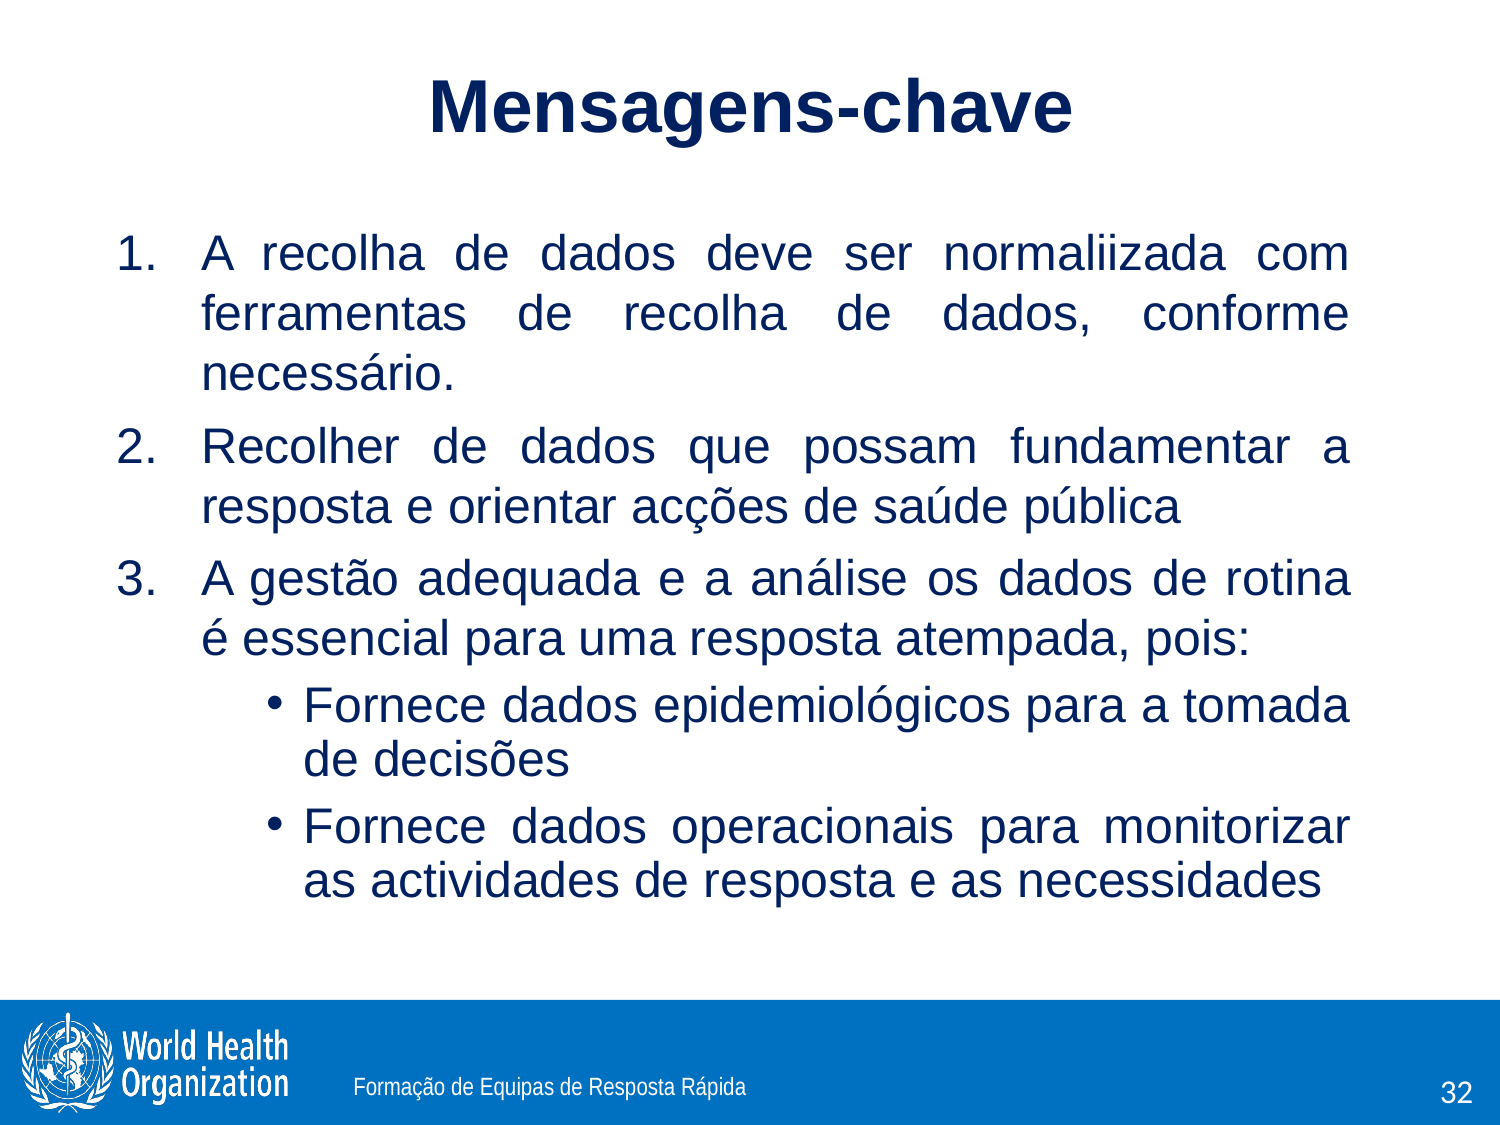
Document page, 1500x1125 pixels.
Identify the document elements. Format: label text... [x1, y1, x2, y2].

title Mensagens-chave [76, 4, 1427, 201]
picture [21, 1012, 288, 1113]
text_box A recolha de dados deve ser normaliizada com ferramentas de recolha de dados, conforme necessário. Recolher de dados que possam fundamentar a resposta e orientar acções de saúde pública A gestão adequada e a análise os dados de rotina é essencial para uma resposta atempada, pois: Fornece dados epidemiológicos para a tomada de decisões Fornece dados operacionais para monitorizar as actividades de resposta e as necessidades [101, 140, 1366, 968]
